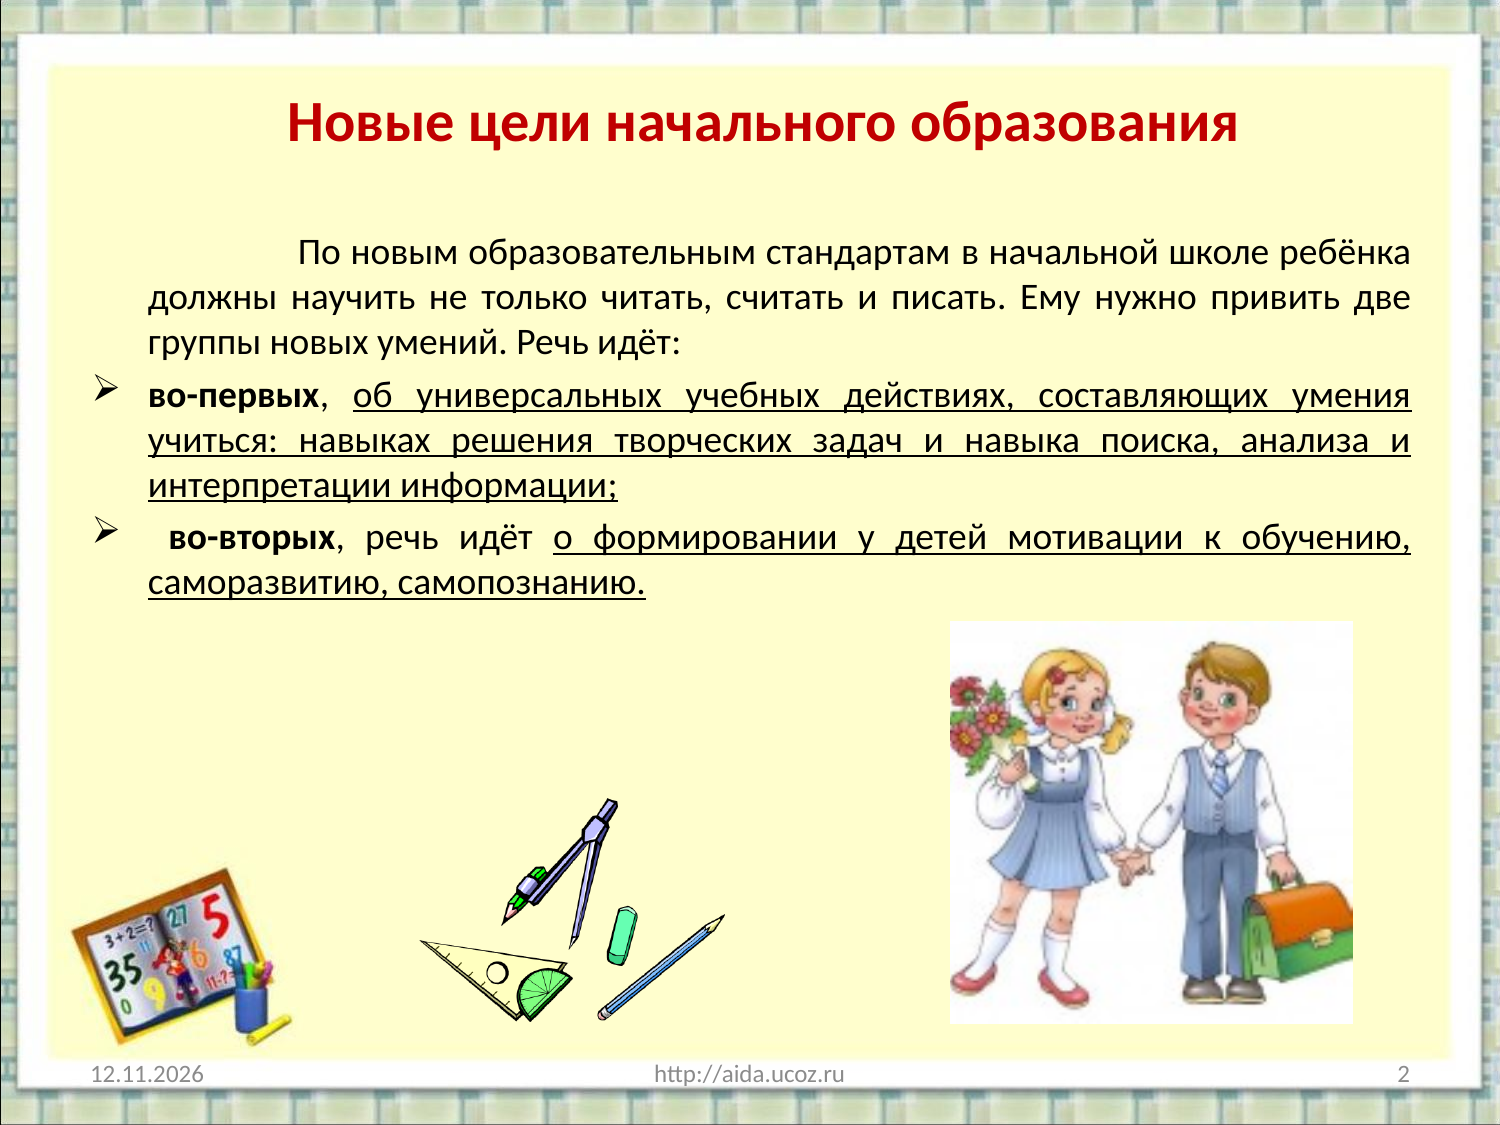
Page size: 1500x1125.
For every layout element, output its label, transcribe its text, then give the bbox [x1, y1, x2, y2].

list По новым образовательным стандартам в начальной школе ребёнка должны научить не только читать, считать и писать. Ему нужно привить две группы новых умений. Речь идёт: во-первых, об универсальных учебных действиях, составляющих умения учиться: навыках решения творческих задач и навыка поиска, анализа и интерпретации информации; во-вторых, речь идёт о формировании у детей мотивации к обучению, саморазвитию, самопознанию. [76, 219, 1427, 681]
slide_number 2 [1074, 1042, 1425, 1103]
footer http://aida.ucoz.ru [512, 1042, 988, 1103]
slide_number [75, 1042, 425, 1103]
title Новые цели начального образования [88, 42, 1439, 195]
picture [0, 0, 1500, 1125]
